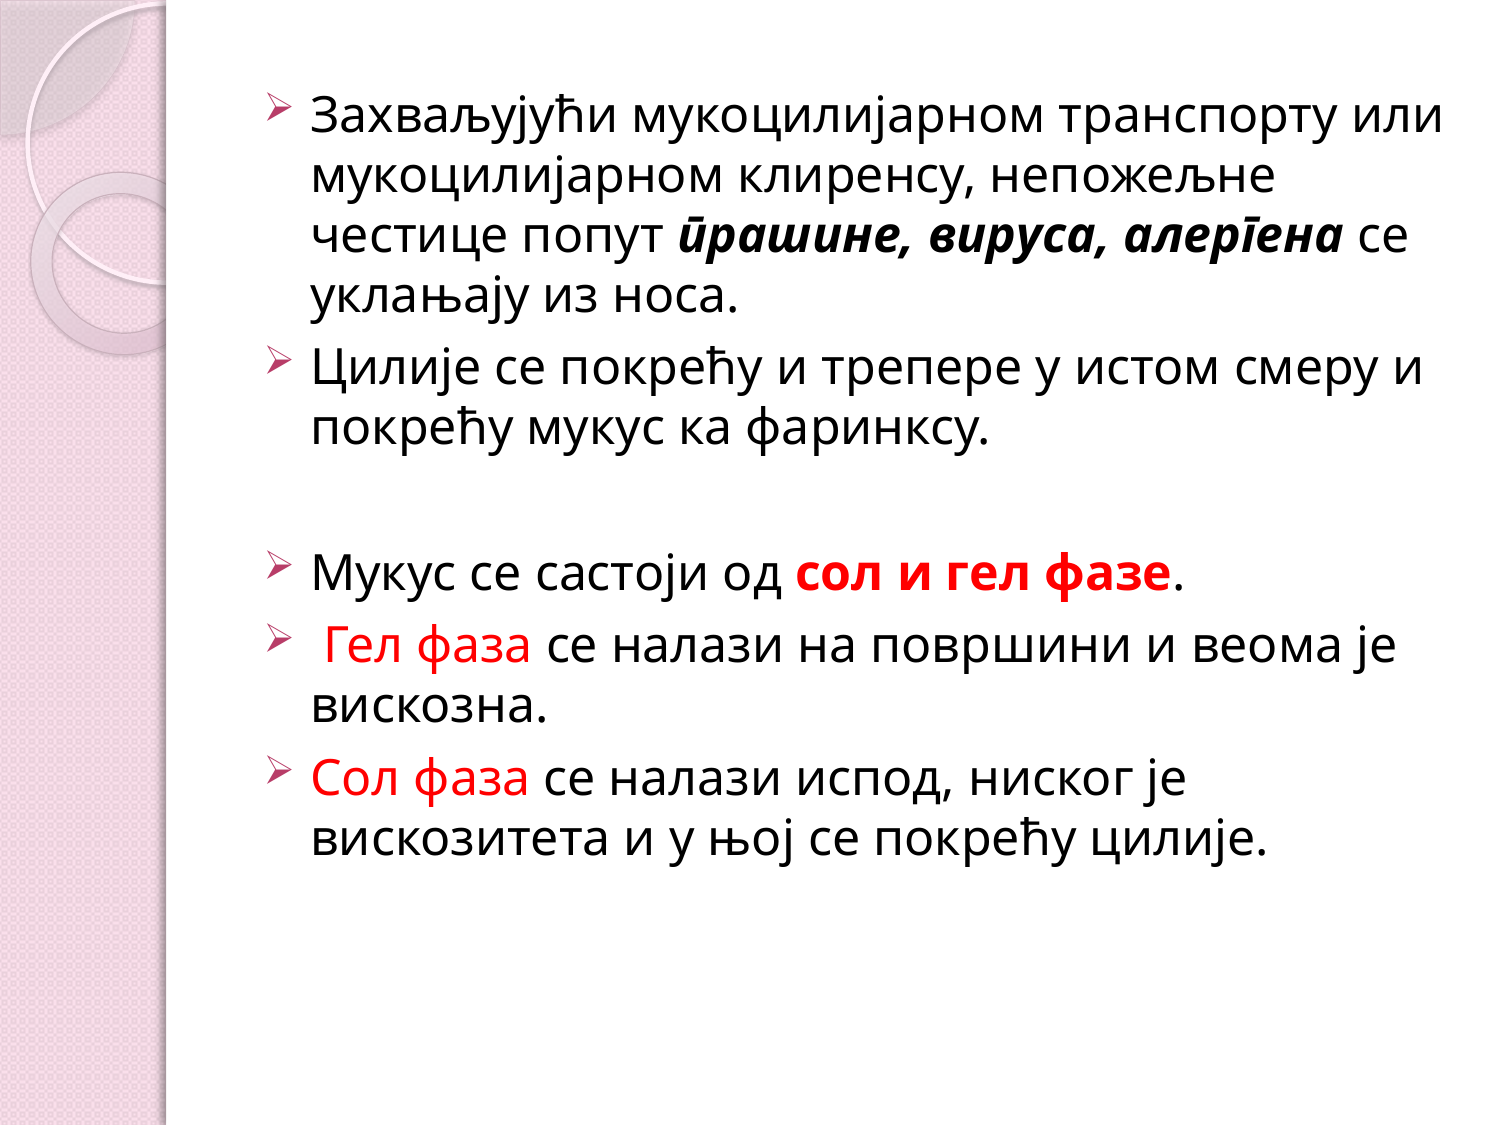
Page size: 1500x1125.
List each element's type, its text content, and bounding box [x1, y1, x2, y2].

list Захваљујући мукоцилијарном транспорту или мукоцилијарном клиренсу, непожељне честице попут прашине, вируса, алергена се уклањају из носа. Цилије се покрећу и трепере у истом смеру и покрећу мукус ка фаринксу. Мукус се састоји од сол и гел фазе. Гел фаза се налази на површини и веома је вискозна. Сол фаза се налази испод, ниског је вискозитета и у њој се покрећу цилије. [235, 75, 1466, 1025]
